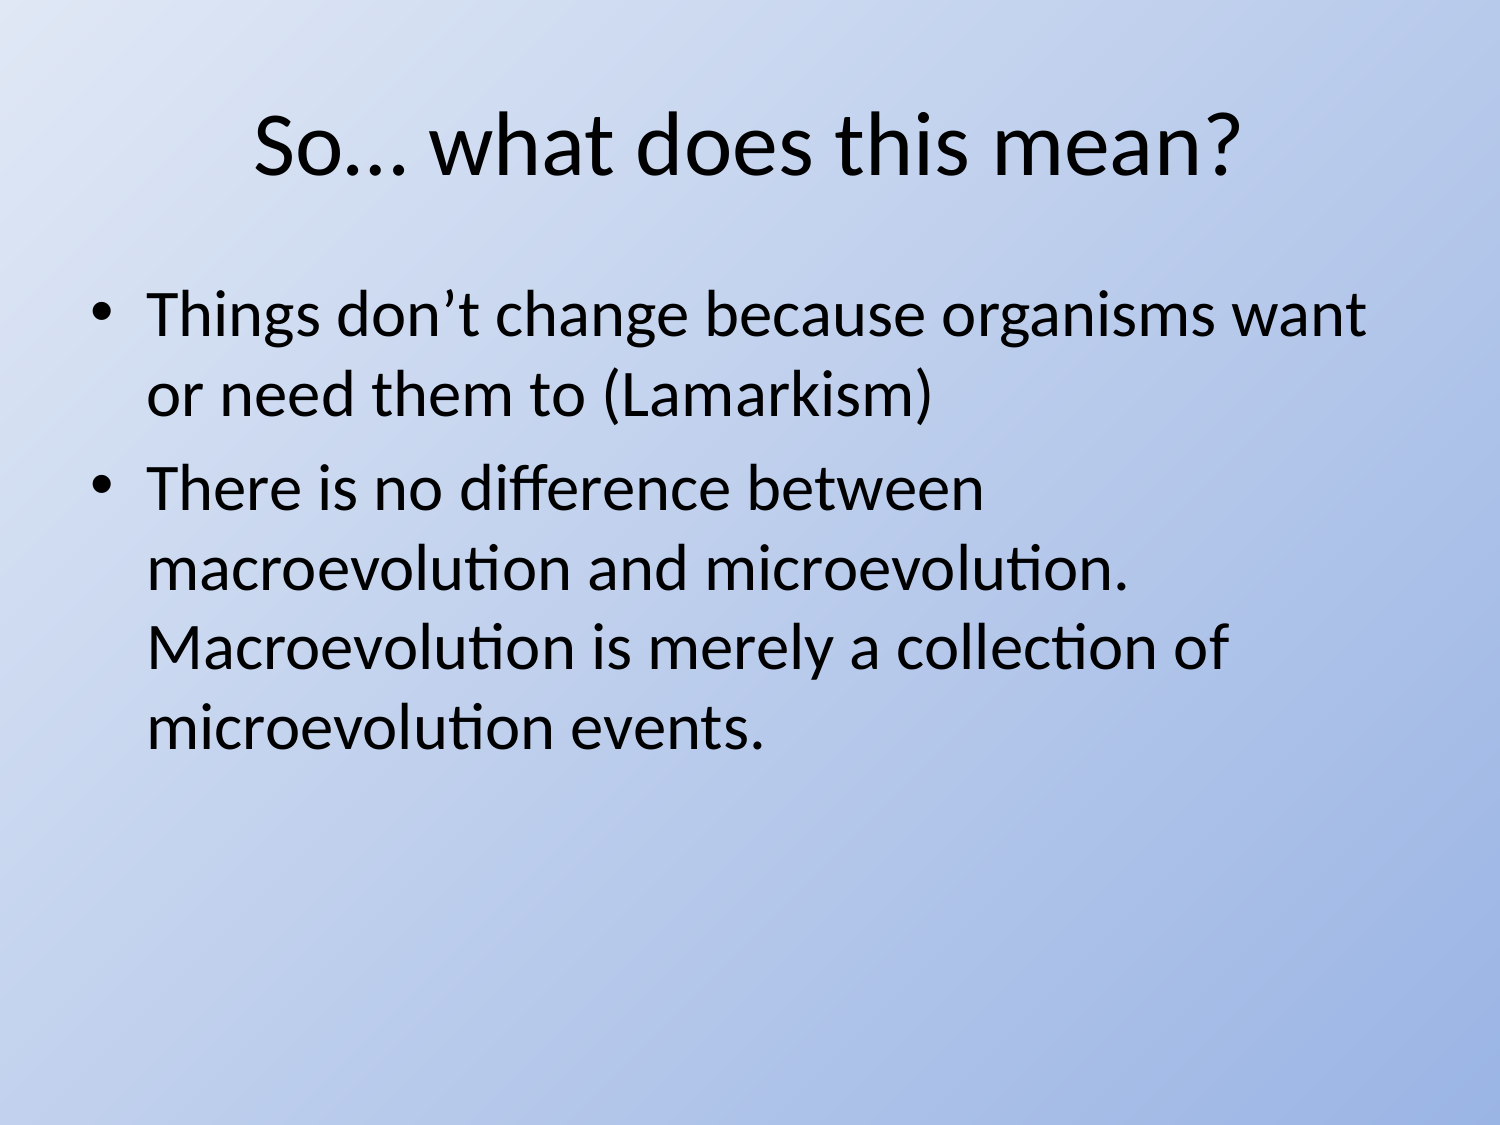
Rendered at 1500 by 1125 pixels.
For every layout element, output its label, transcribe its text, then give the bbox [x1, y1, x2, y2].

list Things don’t change because organisms want or need them to (Lamarkism) There is no difference between macroevolution and microevolution. Macroevolution is merely a collection of microevolution events. [75, 262, 1425, 1005]
title So… what does this mean? [75, 45, 1425, 233]
